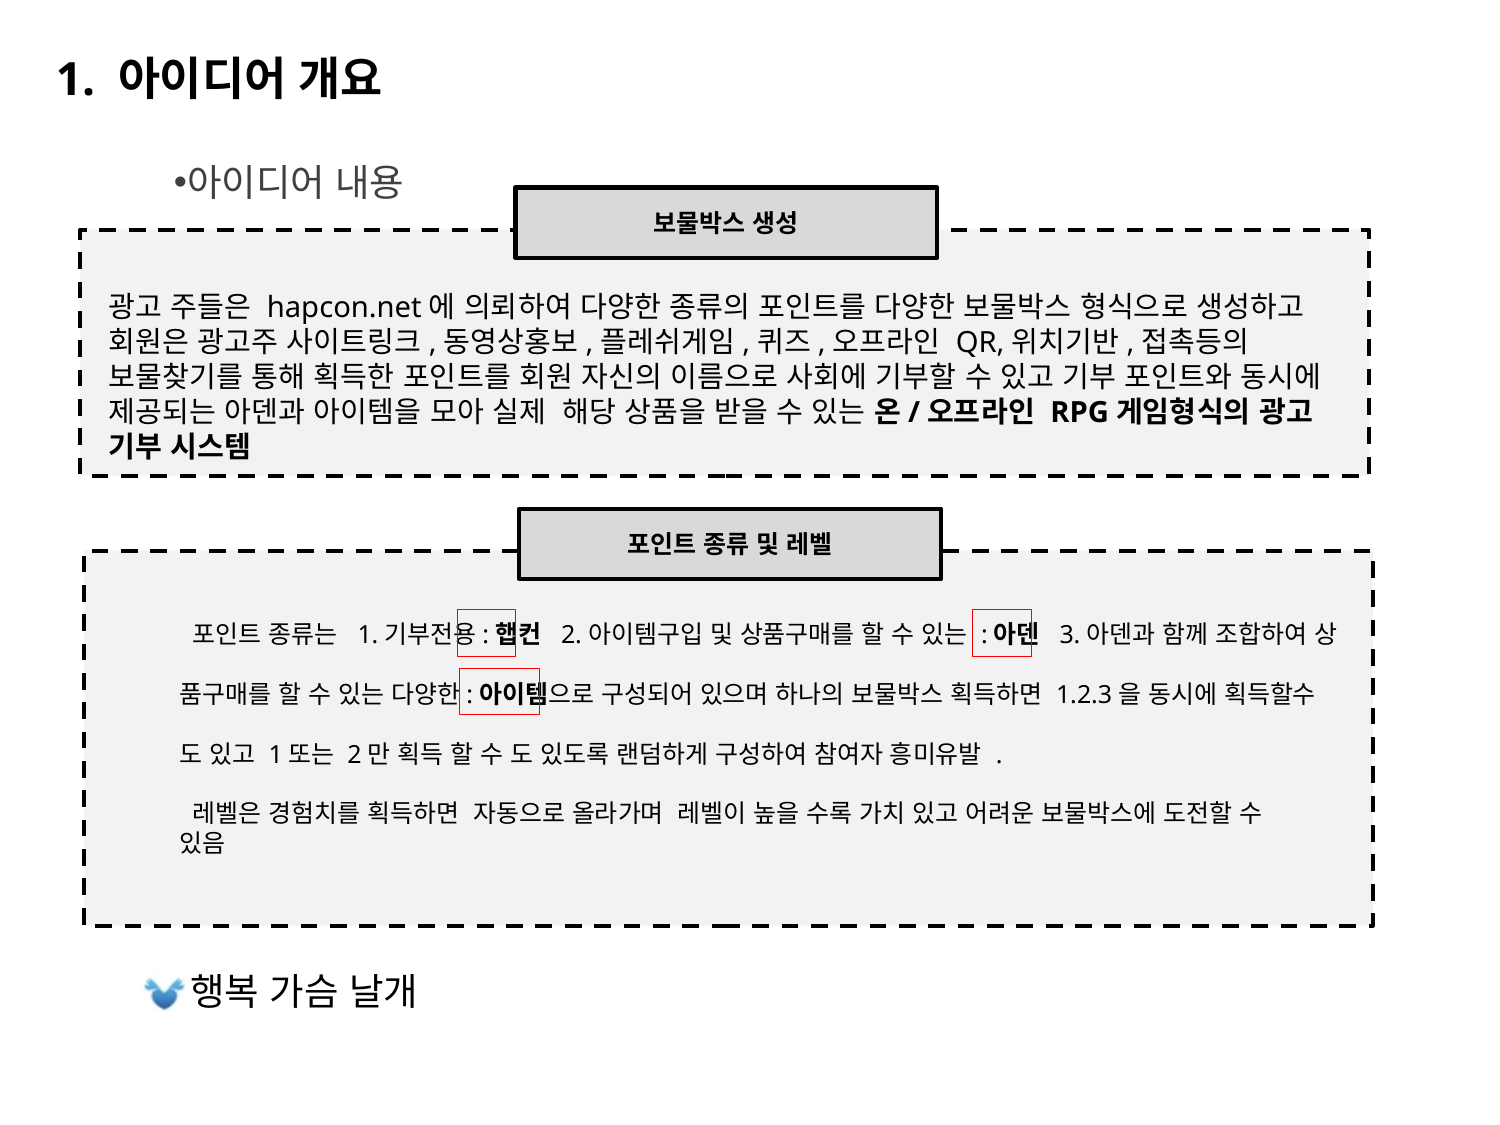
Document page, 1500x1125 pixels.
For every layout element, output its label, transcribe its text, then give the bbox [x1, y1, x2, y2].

text_box 포인트 종류 및 레벨 [517, 507, 943, 581]
text_box 포인트 종류는 1.기부전용:햅컨 2.아이템구입 및 상품구매를 할 수 있는 :아덴 3.아덴과 함께 조합하여 상 품구매를 할 수 있는 다양한:아이템으로 구성되어 있으며 하나의 보물박스 획득하면 1.2.3을 동시에 획득할수 도 있고 1또는 2만 획득 할 수 도 있도록 랜덤하게 구성하여 참여자 흥미유발 . 레벨은 경험치를 획득하면 자동으로 올라가며 레벨이 높을 수록 가치 있고 어려운 보물박스에 도전할 수 있음 [164, 610, 1353, 866]
text_box [78, 228, 1371, 478]
text_box [455, 607, 518, 658]
text_box [457, 666, 541, 717]
text_box 행복 가슴 날개 [175, 960, 1325, 1021]
text_box 1. 아이디어 개요 [41, 42, 1488, 113]
text_box 보물박스 생성 [513, 212, 939, 260]
picture [140, 968, 185, 1013]
text_box 아이디어 내용 [93, 128, 1454, 212]
text_box [82, 549, 1375, 928]
text_box [970, 607, 1033, 658]
text_box 광고 주들은 hapcon.net에 의뢰하여 다양한 종류의 포인트를 다양한 보물박스 형식으로 생성하고 회원은 광고주 사이트링크,동영상홍보,플레쉬게임,퀴즈,오프라인 QR,위치기반,접촉등의 보물찾기를 통해 획득한 포인트를 회원 자신의 이름으로 사회에 기부할 수 있고 기부 포인트와 동시에 제공되는 아덴과 아이템을 모아 실제 해당 상품을 받을 수 있는 온/오프라인 RPG게임형식의 광고 기부 시스템 [93, 281, 1360, 471]
